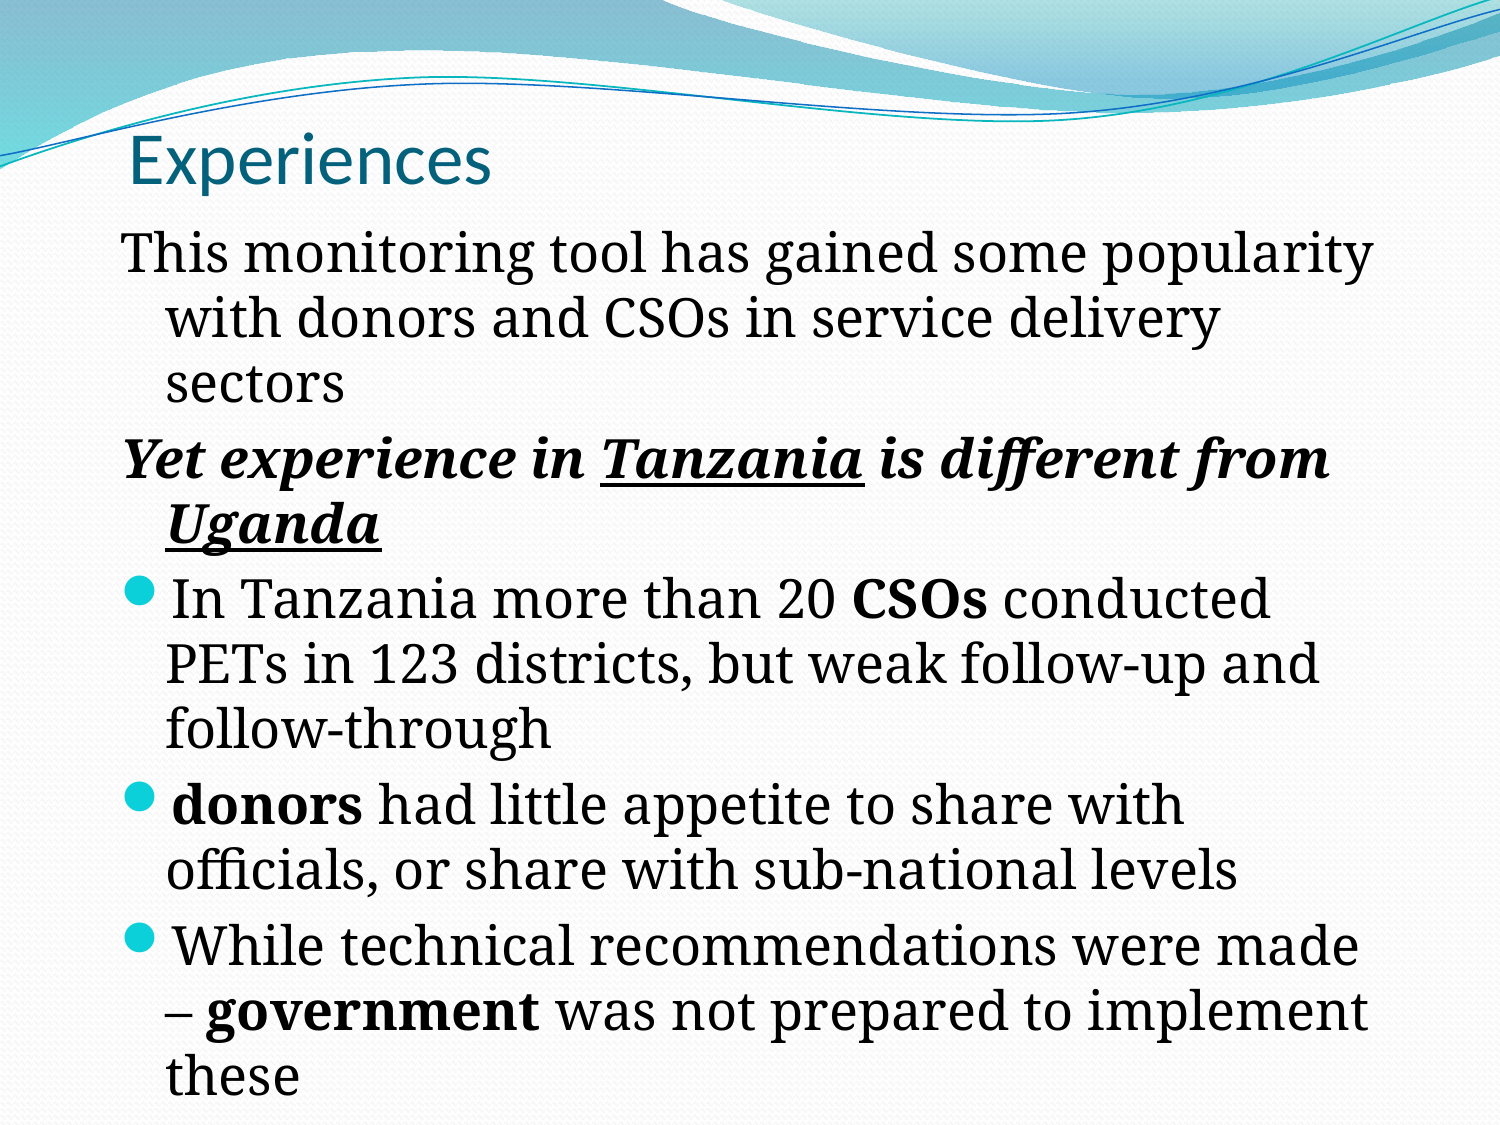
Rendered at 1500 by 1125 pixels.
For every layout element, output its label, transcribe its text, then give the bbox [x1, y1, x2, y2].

title Experiences [128, 81, 1304, 200]
list This monitoring tool has gained some popularity with donors and CSOs in service delivery sectors Yet experience in Tanzania is different from Uganda In Tanzania more than 20 CSOs conducted PETs in 123 districts, but weak follow-up and follow-through donors had little appetite to share with officials, or share with sub-national levels While technical recommendations were made – government was not prepared to implement these It was, after all, an election year... (2005) [105, 210, 1407, 1076]
